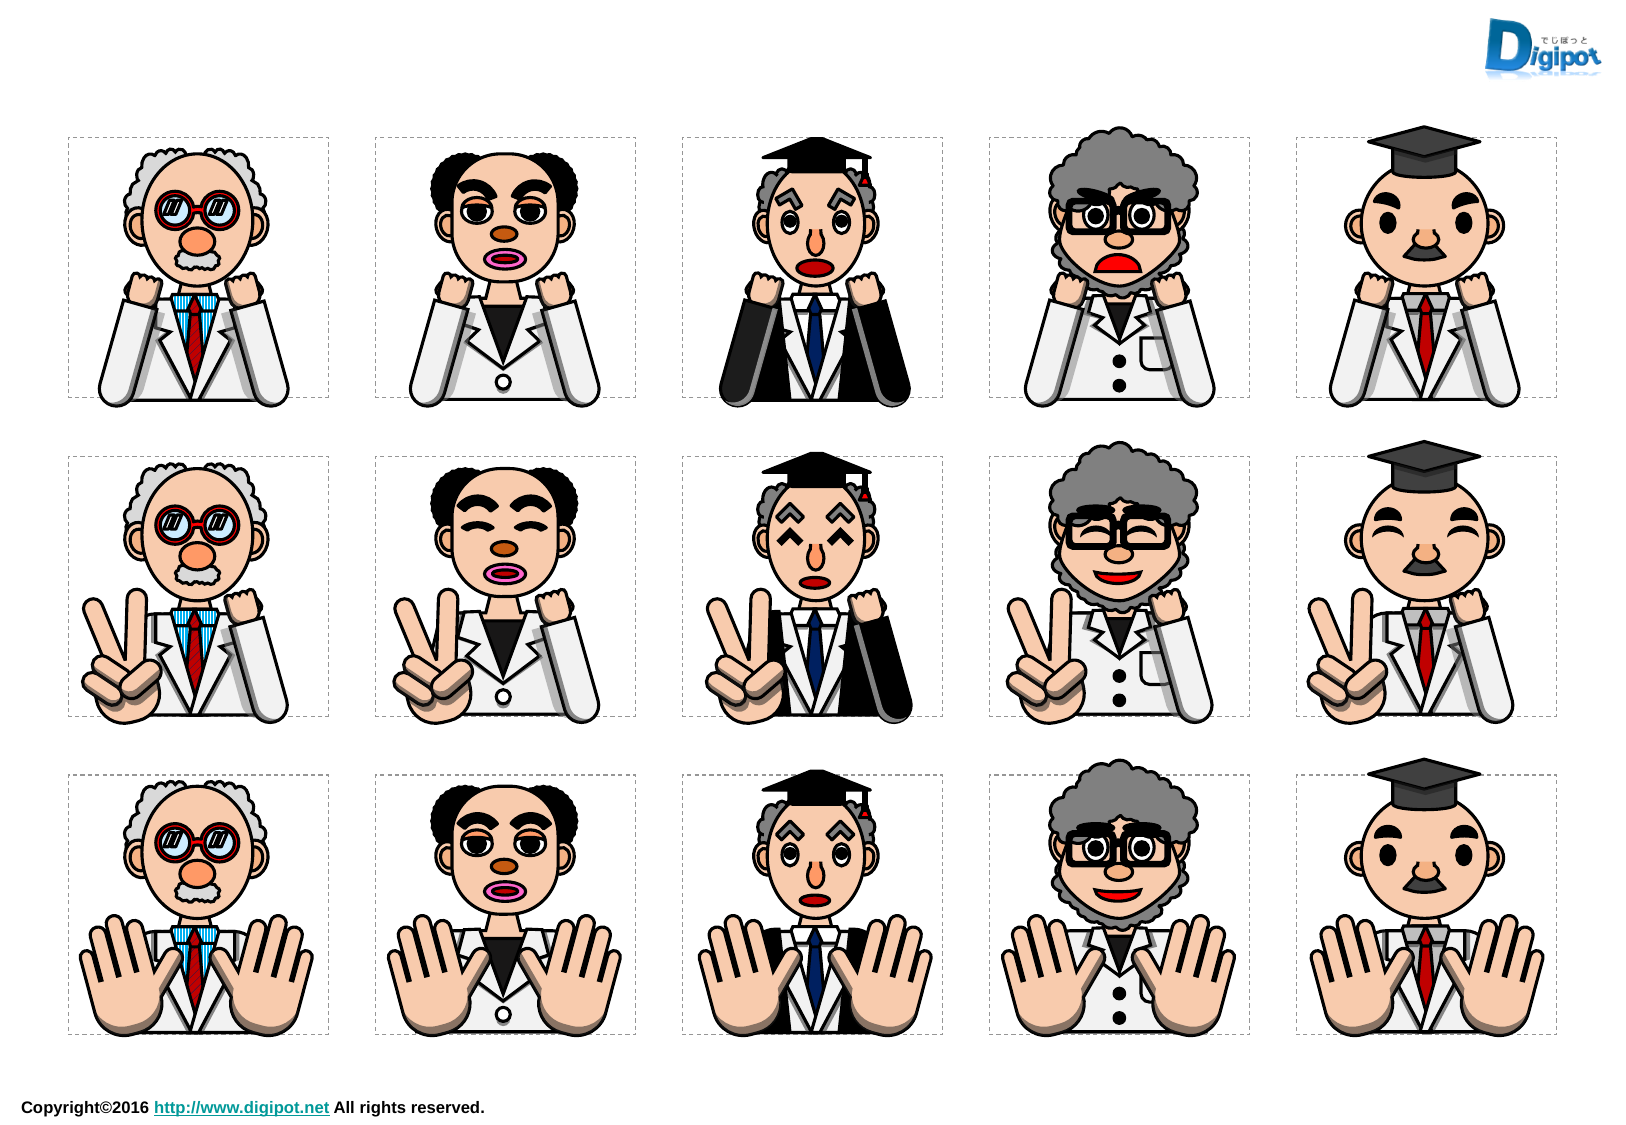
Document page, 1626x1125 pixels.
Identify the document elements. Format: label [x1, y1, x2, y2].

text_box [1316, 758, 1539, 1032]
text_box [1339, 126, 1511, 409]
text_box [1033, 127, 1206, 409]
text_box [704, 453, 903, 726]
text_box [80, 463, 279, 726]
text_box [416, 153, 591, 409]
text_box [393, 785, 616, 1032]
text_box [1007, 759, 1230, 1032]
text_box [1306, 441, 1509, 726]
text_box [729, 138, 901, 409]
text_box [85, 781, 308, 1033]
text_box [1005, 442, 1206, 726]
text_box [392, 468, 590, 726]
text_box [108, 148, 280, 409]
picture [1485, 18, 1602, 82]
text_box [704, 770, 927, 1033]
